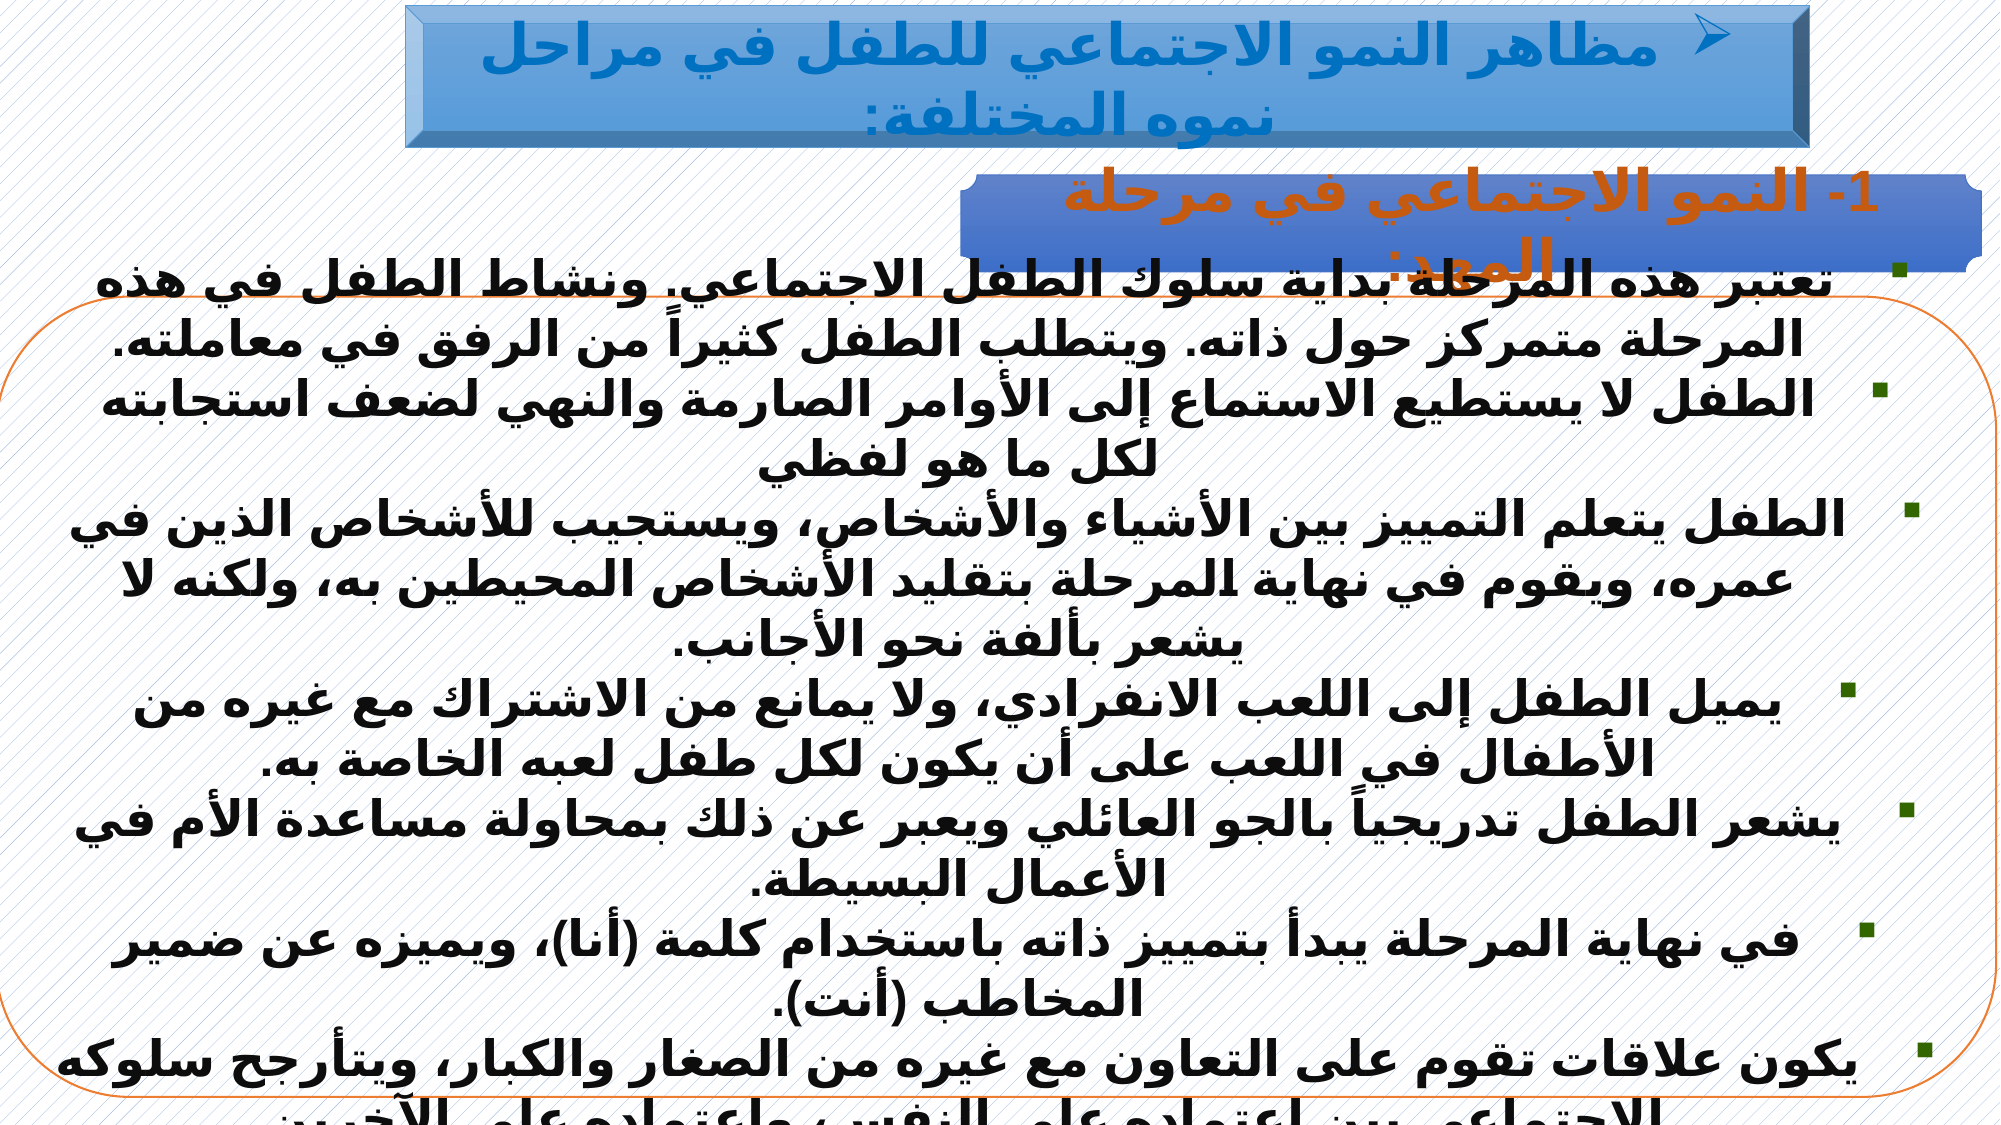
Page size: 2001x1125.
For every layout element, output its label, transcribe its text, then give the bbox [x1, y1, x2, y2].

text_box 1- النمو الاجتماعي في مرحلة المهد: [960, 174, 1982, 273]
text_box تعتبر هذه المرحلة بداية سلوك الطفل الاجتماعي. ونشاط الطفل في هذه المرحلة متمركز حول ذاته. ويتطلب الطفل كثيراً من الرفق في معاملته. الطفل لا يستطيع الاستماع إلى الأوامر الصارمة والنهي لضعف استجابته لكل ما هو لفظي الطفل يتعلم التمييز بين الأشياء والأشخاص، ويستجيب للأشخاص الذين في عمره، ويقوم في نهاية المرحلة بتقليد الأشخاص المحيطين به، ولكنه لا يشعر بألفة نحو الأجانب. يميل الطفل إلى اللعب الانفرادي، ولا يمانع من الاشتراك مع غيره من الأطفال في اللعب على أن يكون لكل طفل لعبه الخاصة به. يشعر الطفل تدريجياً بالجو العائلي ويعبر عن ذلك بمحاولة مساعدة الأم في الأعمال البسيطة. في نهاية المرحلة يبدأ بتمييز ذاته باستخدام كلمة (أنا)، ويميزه عن ضمير المخاطب (أنت). يكون علاقات تقوم على التعاون مع غيره من الصغار والكبار، ويتأرجح سلوكه الاجتماعي بين اعتماده على النفس، واعتماده على الآخرين. [0, 295, 1998, 1098]
text_box مظاهر النمو الاجتماعي للطفل في مراحل نموه المختلفة: [405, 5, 1811, 149]
